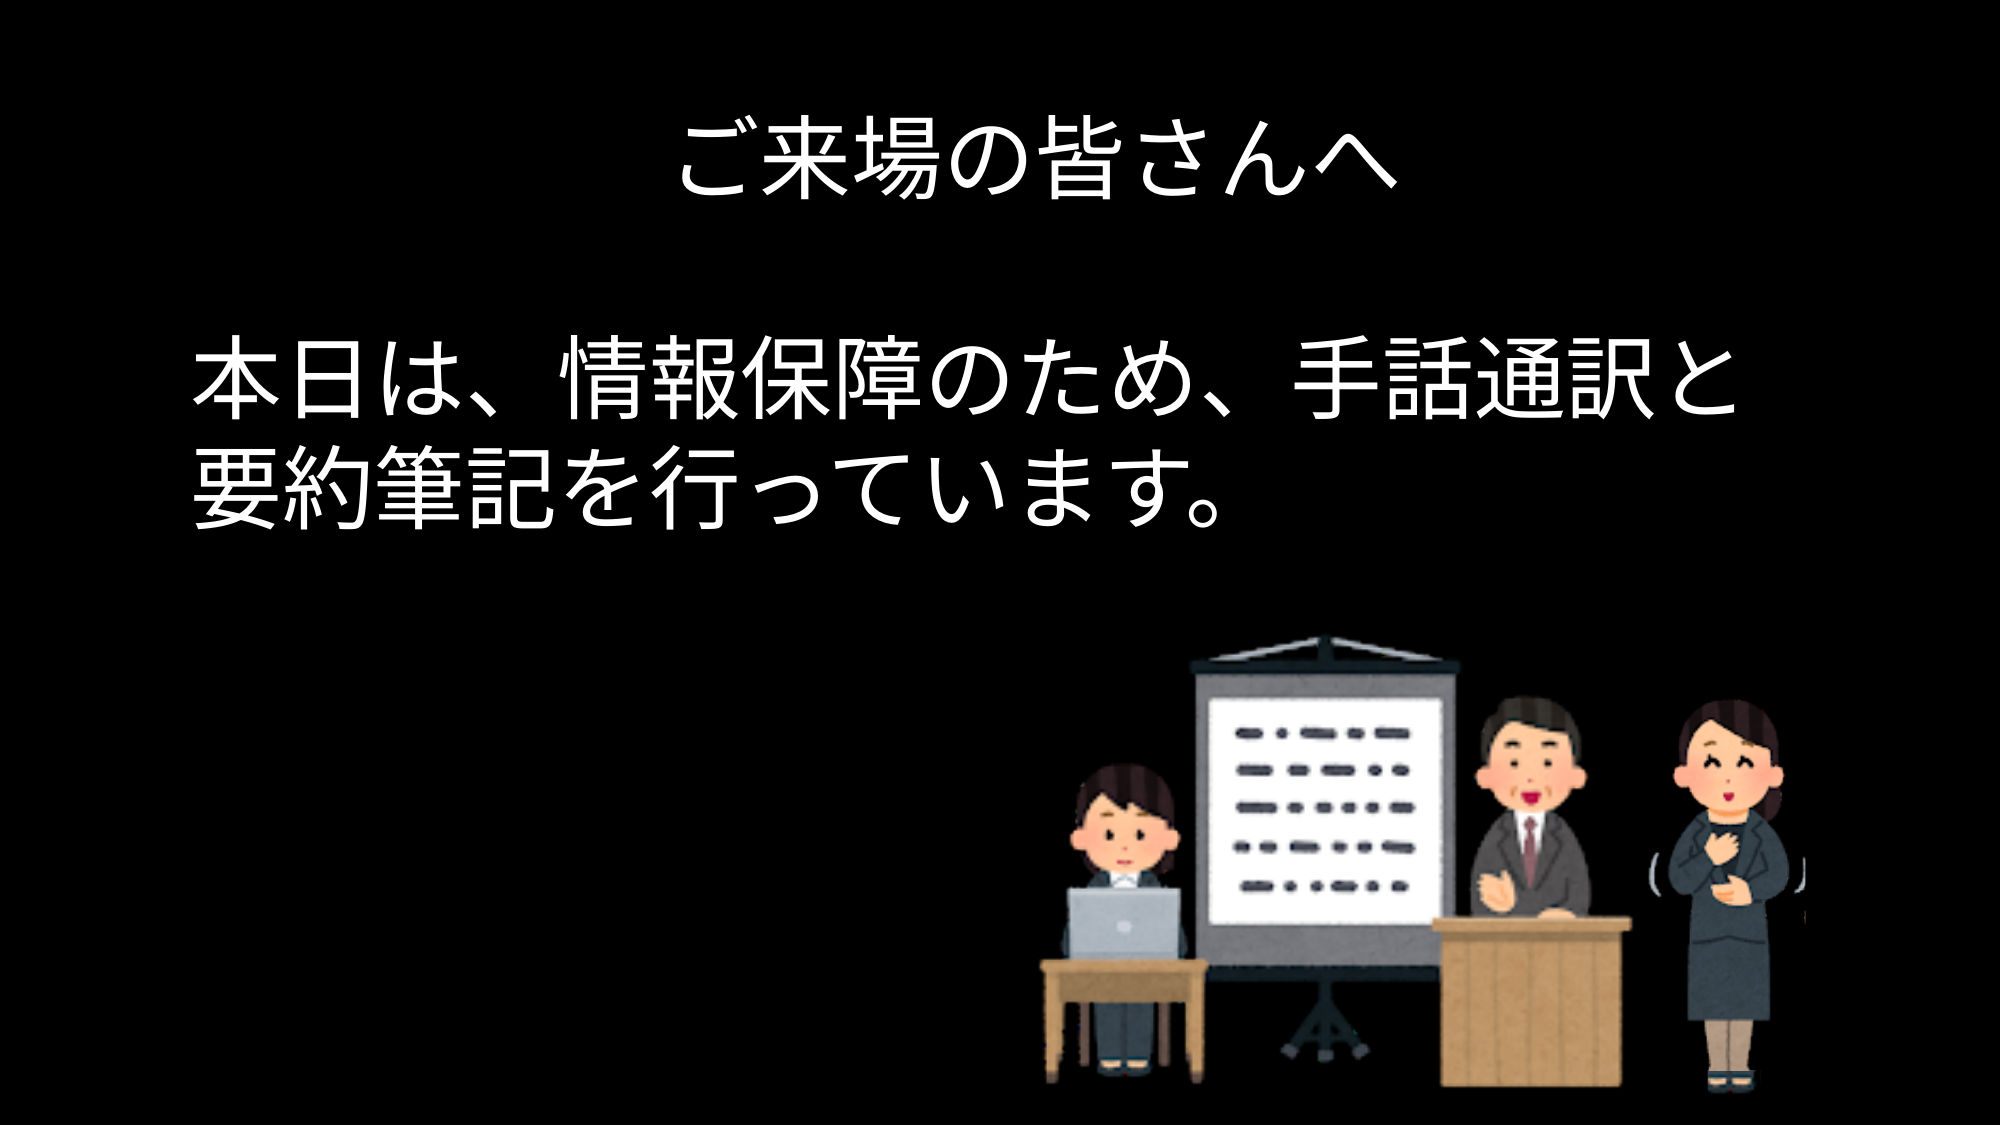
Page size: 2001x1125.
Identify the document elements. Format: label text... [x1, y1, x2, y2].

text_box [1030, 560, 1806, 1125]
text_box ご来場の皆さんへ 本日は、情報保障のため、手話通訳と 要約筆記を行っています。 [175, 93, 1895, 549]
